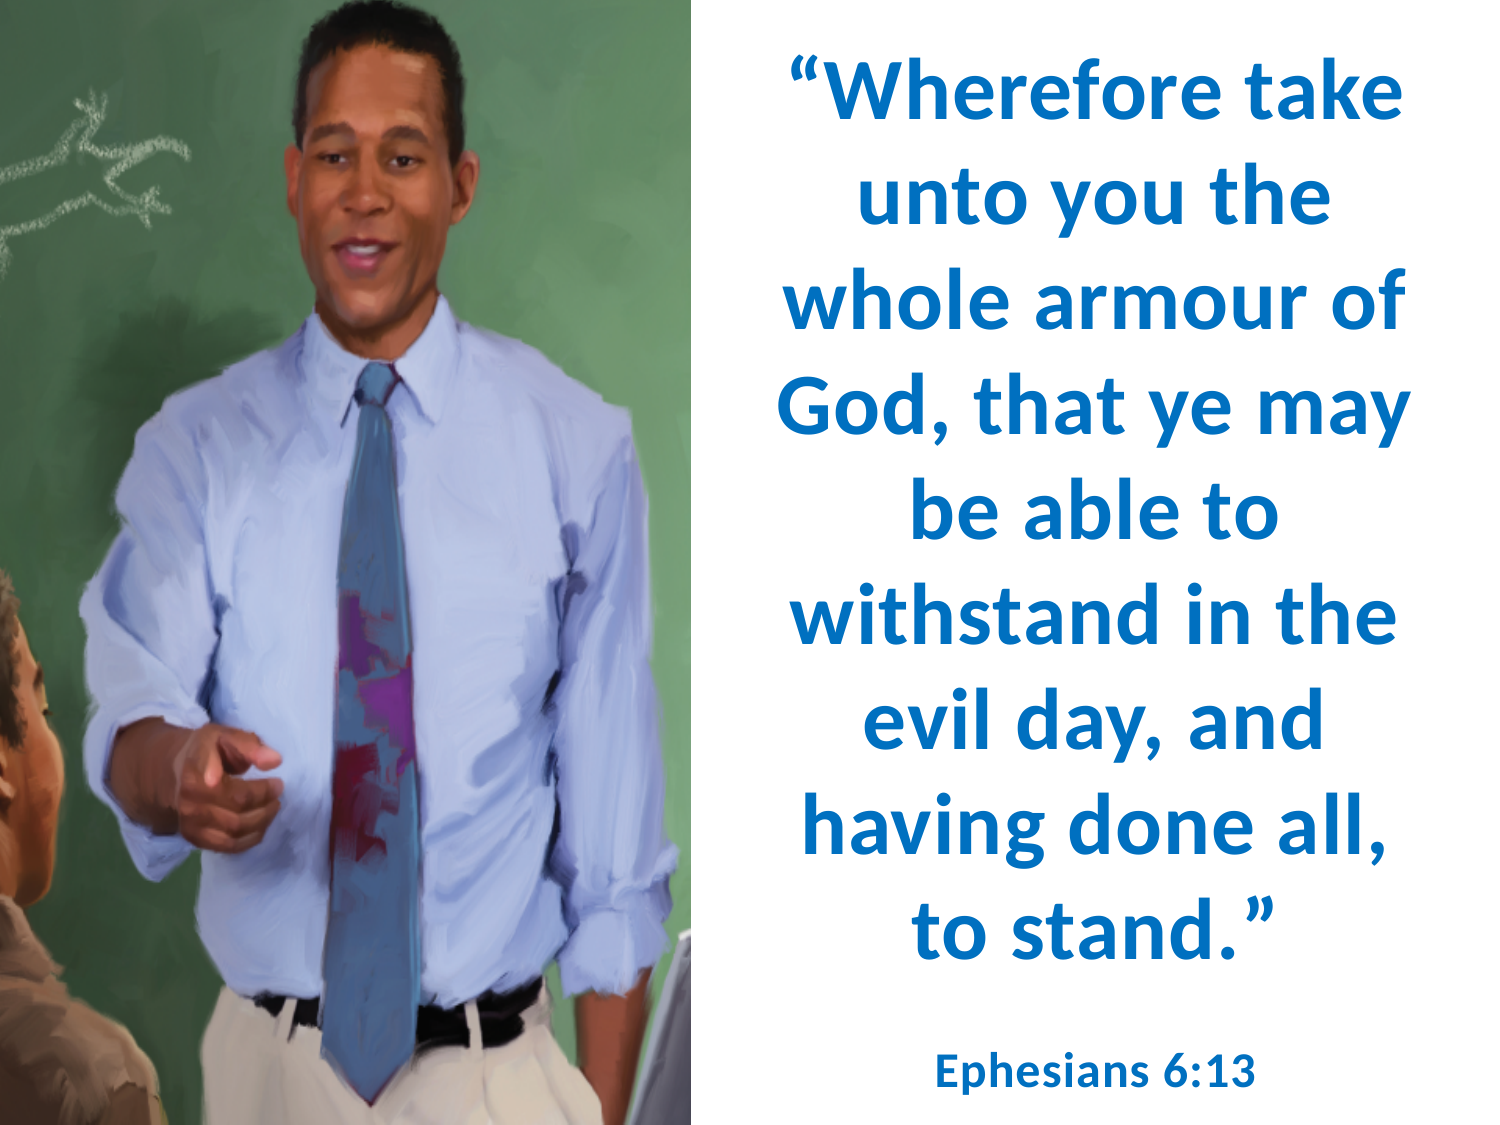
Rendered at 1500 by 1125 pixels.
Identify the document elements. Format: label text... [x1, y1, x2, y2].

picture [0, 0, 691, 1125]
text_box “Wherefore take unto you the whole armour of God, that ye may be able to withstand in the evil day, and having done all, to stand.” Ephesians 6:13 [726, 24, 1465, 1105]
